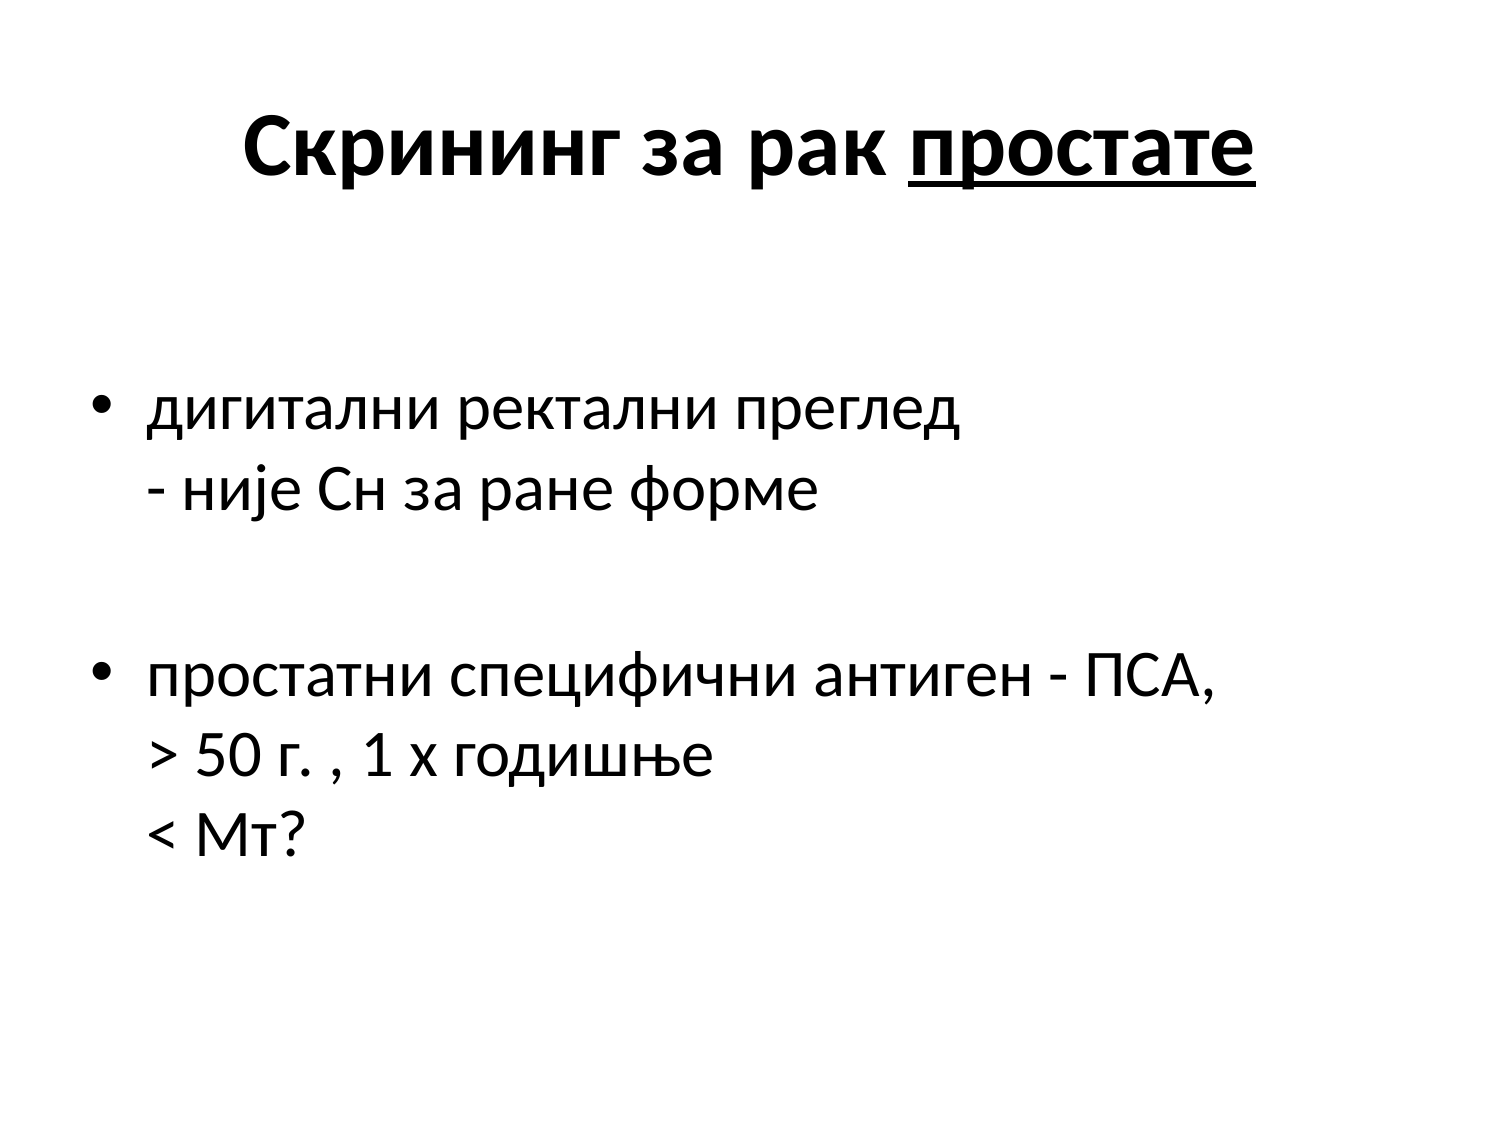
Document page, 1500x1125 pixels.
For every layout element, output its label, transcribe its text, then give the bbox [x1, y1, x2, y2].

list дигитални ректални преглед - није Сн за ране форме простатни специфични антиген - ПСА, > 50 г. , 1 x годишње < Мт? [75, 262, 1425, 1005]
title Скрининг за рак простате [75, 45, 1425, 233]
